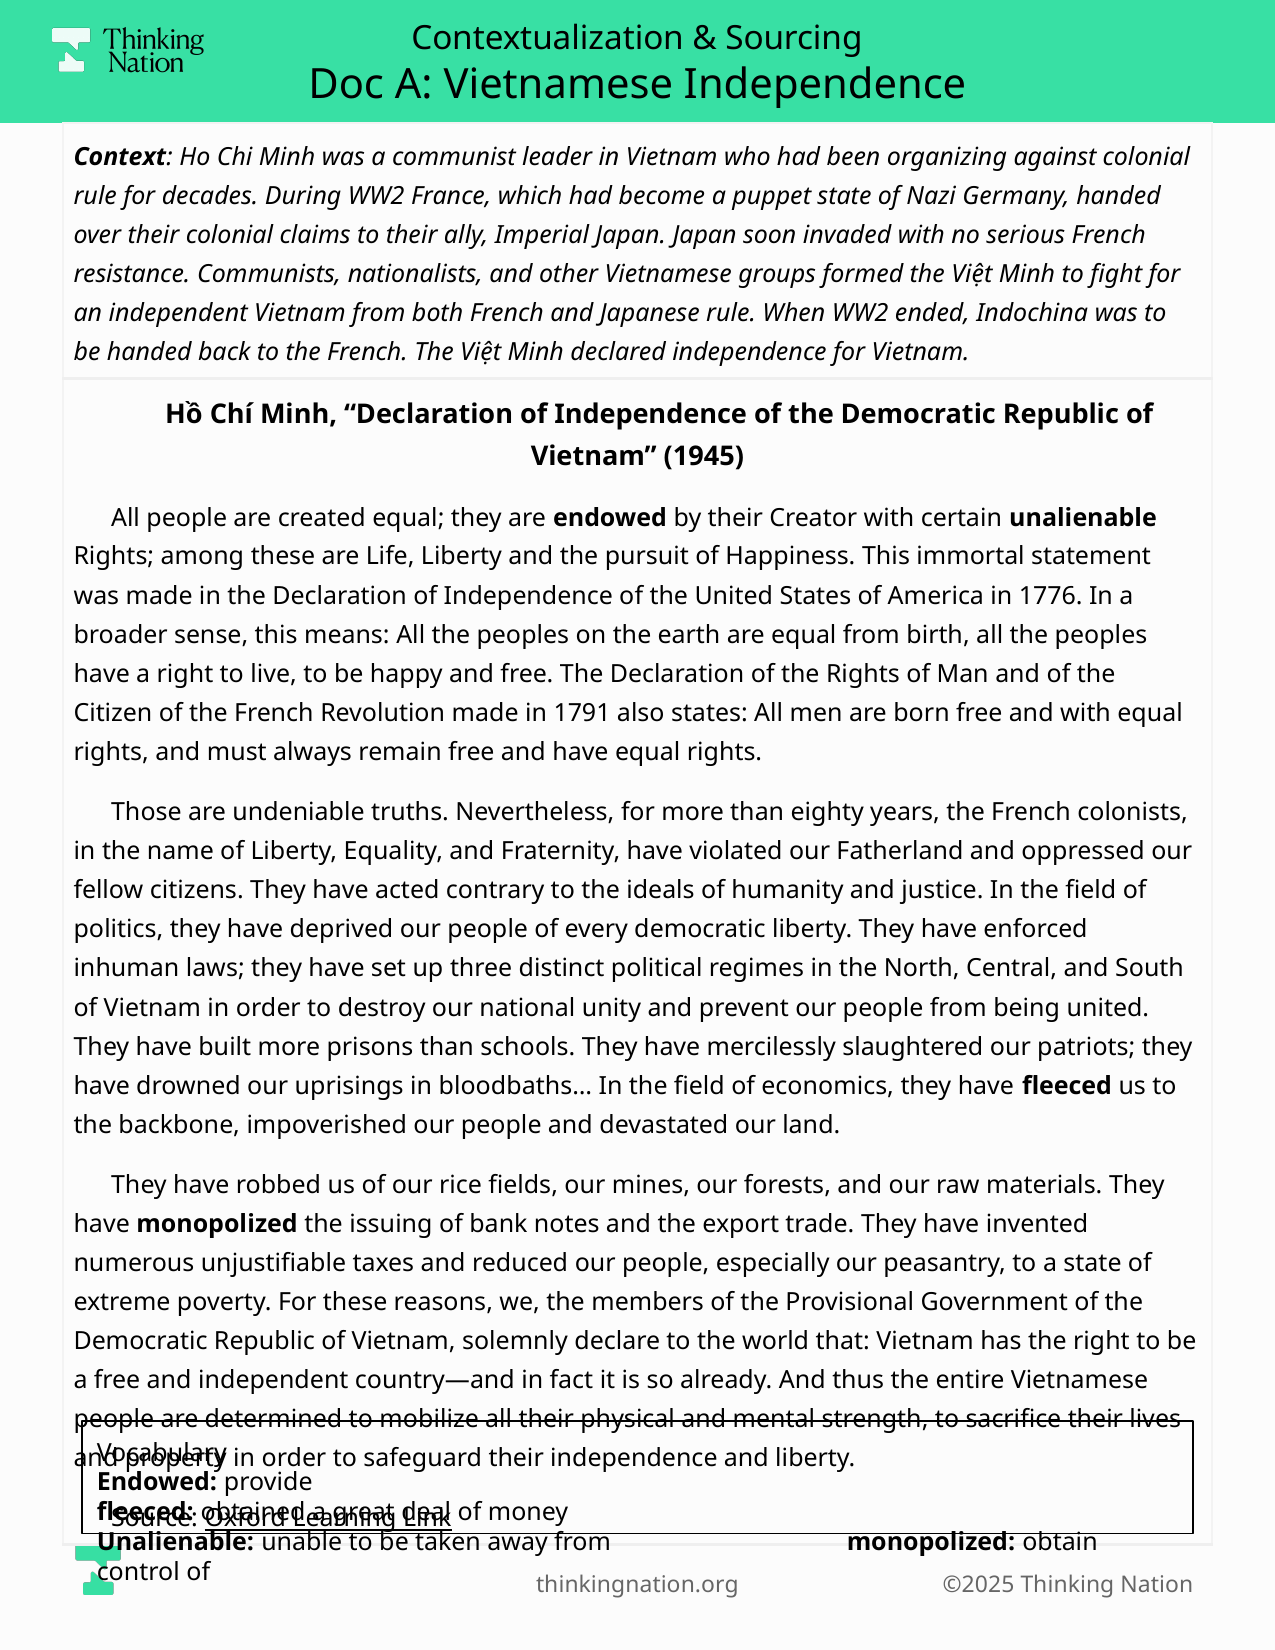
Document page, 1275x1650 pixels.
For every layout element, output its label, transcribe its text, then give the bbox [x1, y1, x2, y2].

table_header Context: Ho Chi Minh was a communist leader in Vietnam who had been organizing against colonial rule for decades. During WW2 France, which had become a puppet state of Nazi Germany, handed over their colonial claims to their ally, Imperial Japan. Japan soon invaded with no serious French resistance. Communists, nationalists, and other Vietnamese groups formed the Việt Minh to fight for an independent Vietnam from both French and Japanese rule. When WW2 ended, Indochina was to be handed back to the French. The Việt Minh declared independence for Vietnam. [64, 124, 1211, 377]
text_box Vocabulary Endowed: provide fleeced: obtained a great deal of money Unalienable: unable to be taken away from monopolized: obtain control of [81, 1420, 1194, 1534]
table_cell Hồ Chí Minh, “Declaration of Independence of the Democratic Republic of Vietnam” (1945) All people are created equal; they are endowed by their Creator with certain unalienable Rights; among these are Life, Liberty and the pursuit of Happiness. This immortal statement was made in the Declaration of Independence of the United States of America in 1776. In a broader sense, this means: All the peoples on the earth are equal from birth, all the peoples have a right to live, to be happy and free. The Declaration of the Rights of Man and of the Citizen of the French Revolution made in 1791 also states: All men are born free and with equal rights, and must always remain free and have equal rights. Those are undeniable truths. Nevertheless, for more than eighty years, the French colonists, in the name of Liberty, Equality, and Fraternity, have violated our Fatherland and oppressed our fellow citizens. They have acted contrary to the ideals of humanity and justice. In the field of politics, they have deprived our people of every democratic liberty. They have enforced inhuman laws; they have set up three distinct political regimes in the North, Central, and South of Vietnam in order to destroy our national unity and prevent our people from being united. They have built more prisons than schools. They have mercilessly slaughtered our patriots; they have drowned our uprisings in bloodbaths… In the field of economics, they have fleeced us to the backbone, impoverished our people and devastated our land. They have robbed us of our rice fields, our mines, our forests, and our raw materials. They have monopolized the issuing of bank notes and the export trade. They have invented numerous unjustifiable taxes and reduced our people, especially our peasantry, to a state of extreme poverty. For these reasons, we, the members of the Provisional Government of the Democratic Republic of Vietnam, solemnly declare to the world that: Vietnam has the right to be a free and independent country—and in fact it is so already. And thus the entire Vietnamese people are determined to mobilize all their physical and mental strength, to sacrifice their lives and property in order to safeguard their independence and liberty. Source: Oxford Learning Link [64, 380, 1211, 1543]
picture [62, 1533, 134, 1605]
text_box ©2025 Thinking Nation [907, 1553, 1210, 1605]
text_box thinkingnation.org [486, 1553, 789, 1605]
picture [35, 13, 210, 87]
text_box Contextualization & Sourcing Doc A: Vietnamese Independence [0, 0, 1275, 123]
